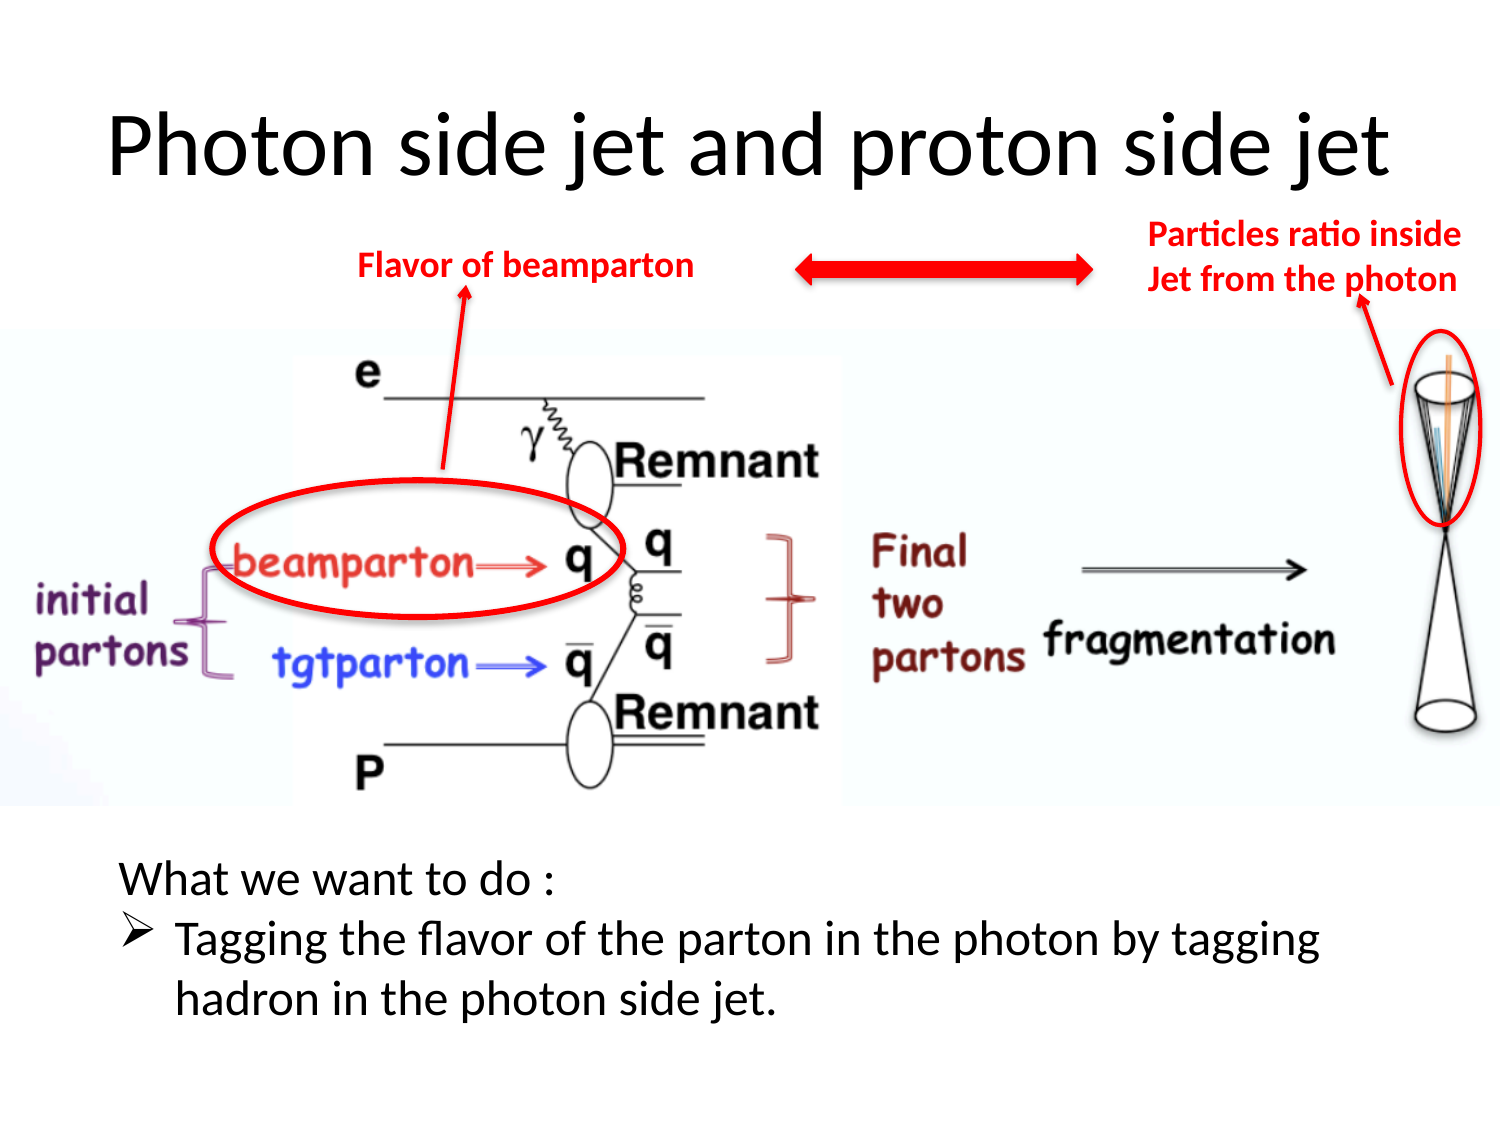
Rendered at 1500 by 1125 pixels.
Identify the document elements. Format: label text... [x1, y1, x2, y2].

text_box What we want to do : Tagging the flavor of the parton in the photon by tagging hadron in the photon side jet. [103, 837, 1400, 1033]
text_box Particles ratio inside Jet from the photon [1133, 201, 1482, 306]
text_box [795, 253, 1094, 286]
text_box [1359, 293, 1393, 386]
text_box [442, 284, 467, 470]
picture [0, 329, 1500, 807]
text_box Flavor of beamparton [342, 232, 717, 293]
title Photon side jet and proton side jet [75, 45, 1425, 233]
